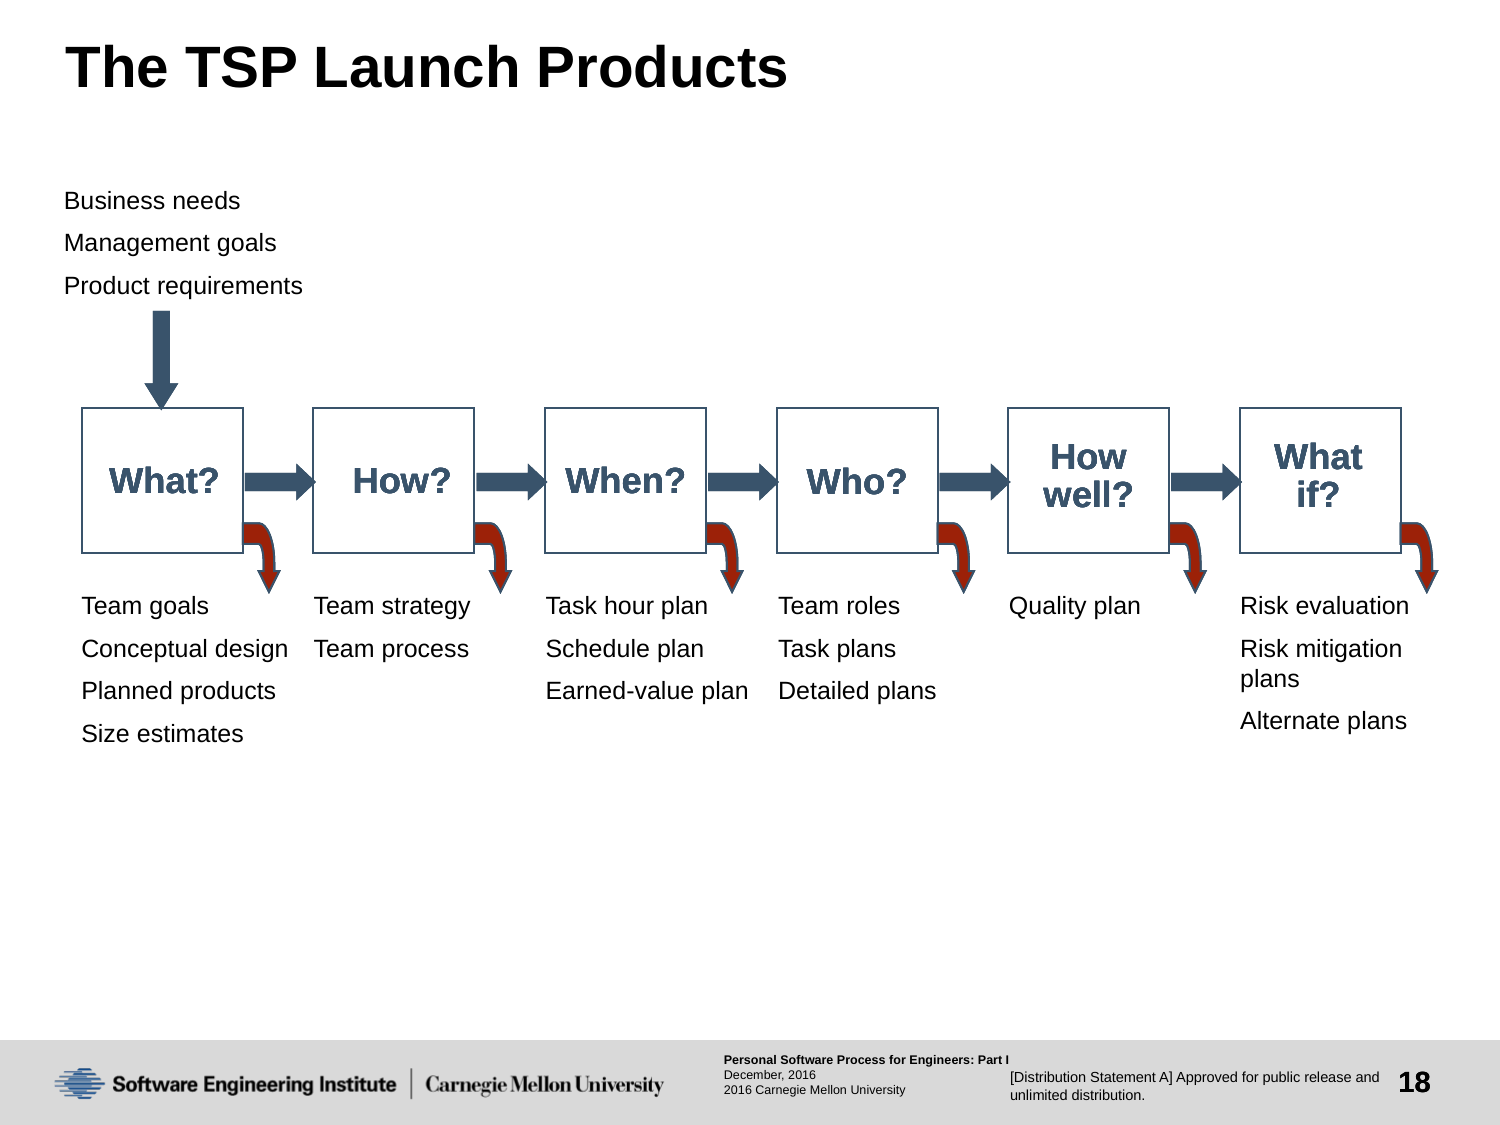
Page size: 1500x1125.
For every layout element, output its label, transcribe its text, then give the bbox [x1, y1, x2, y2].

title The TSP Launch Products [65, 37, 1313, 148]
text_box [63, 184, 1459, 749]
picture [46, 1061, 673, 1104]
